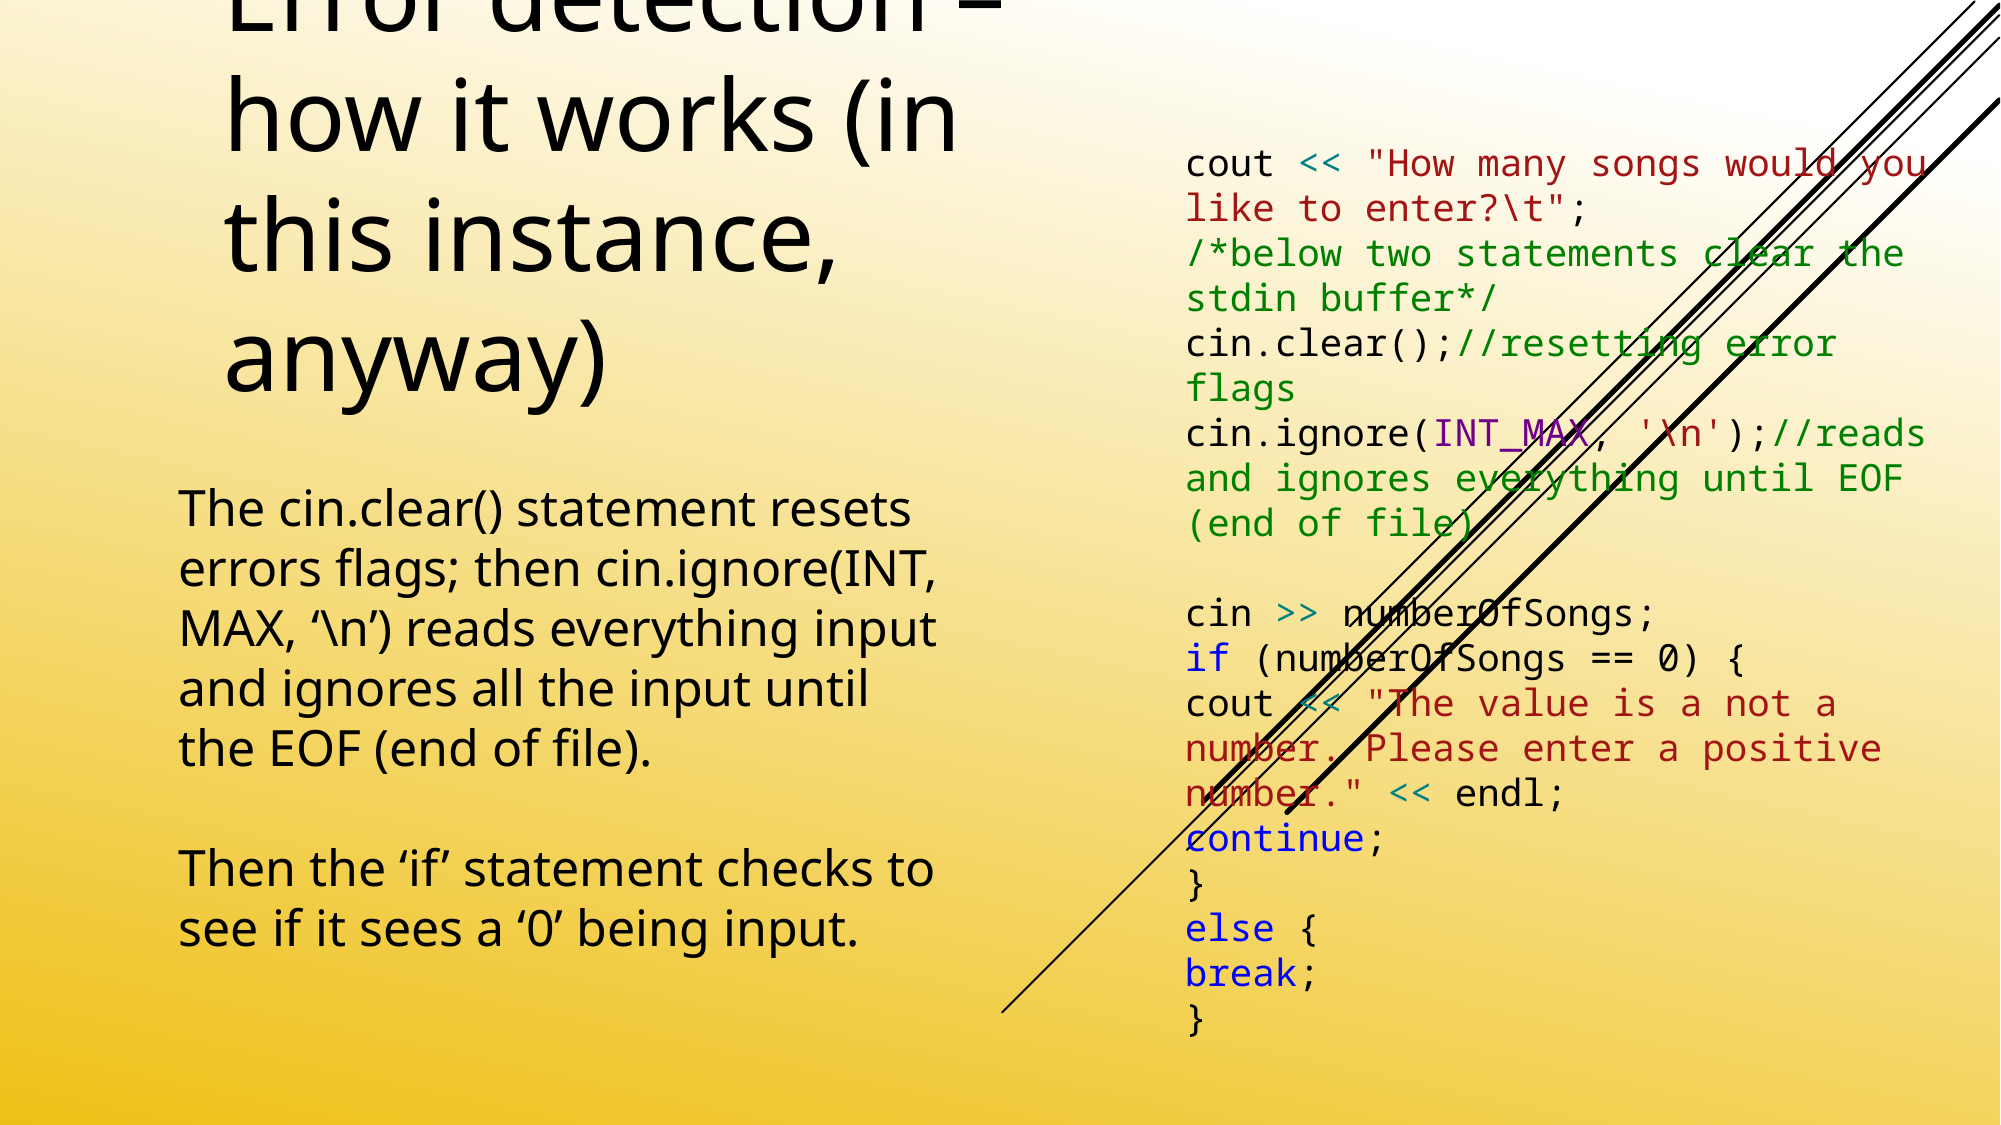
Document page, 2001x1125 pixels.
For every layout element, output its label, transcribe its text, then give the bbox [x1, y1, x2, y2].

title Error detection – how it works (in this instance, anyway) [208, 0, 1097, 419]
text_box The cin.clear() statement resets errors flags; then cin.ignore(INT, MAX, ‘\n’) reads everything input and ignores all the input until the EOF (end of file). Then the ‘if’ statement checks to see if it sees a ‘0’ being input. [163, 468, 965, 964]
text_box cout << "How many songs would you like to enter?\t"; /*below two statements clear the stdin buffer*/ cin.clear();//resetting error flags cin.ignore(INT_MAX, '\n');//reads and ignores everything until EOF (end of file) cin >> numberOfSongs; if (numberOfSongs == 0) { cout << "The value is a not a number. Please enter a positive number." << endl; continue; } else { break; } [1170, 131, 1971, 1047]
